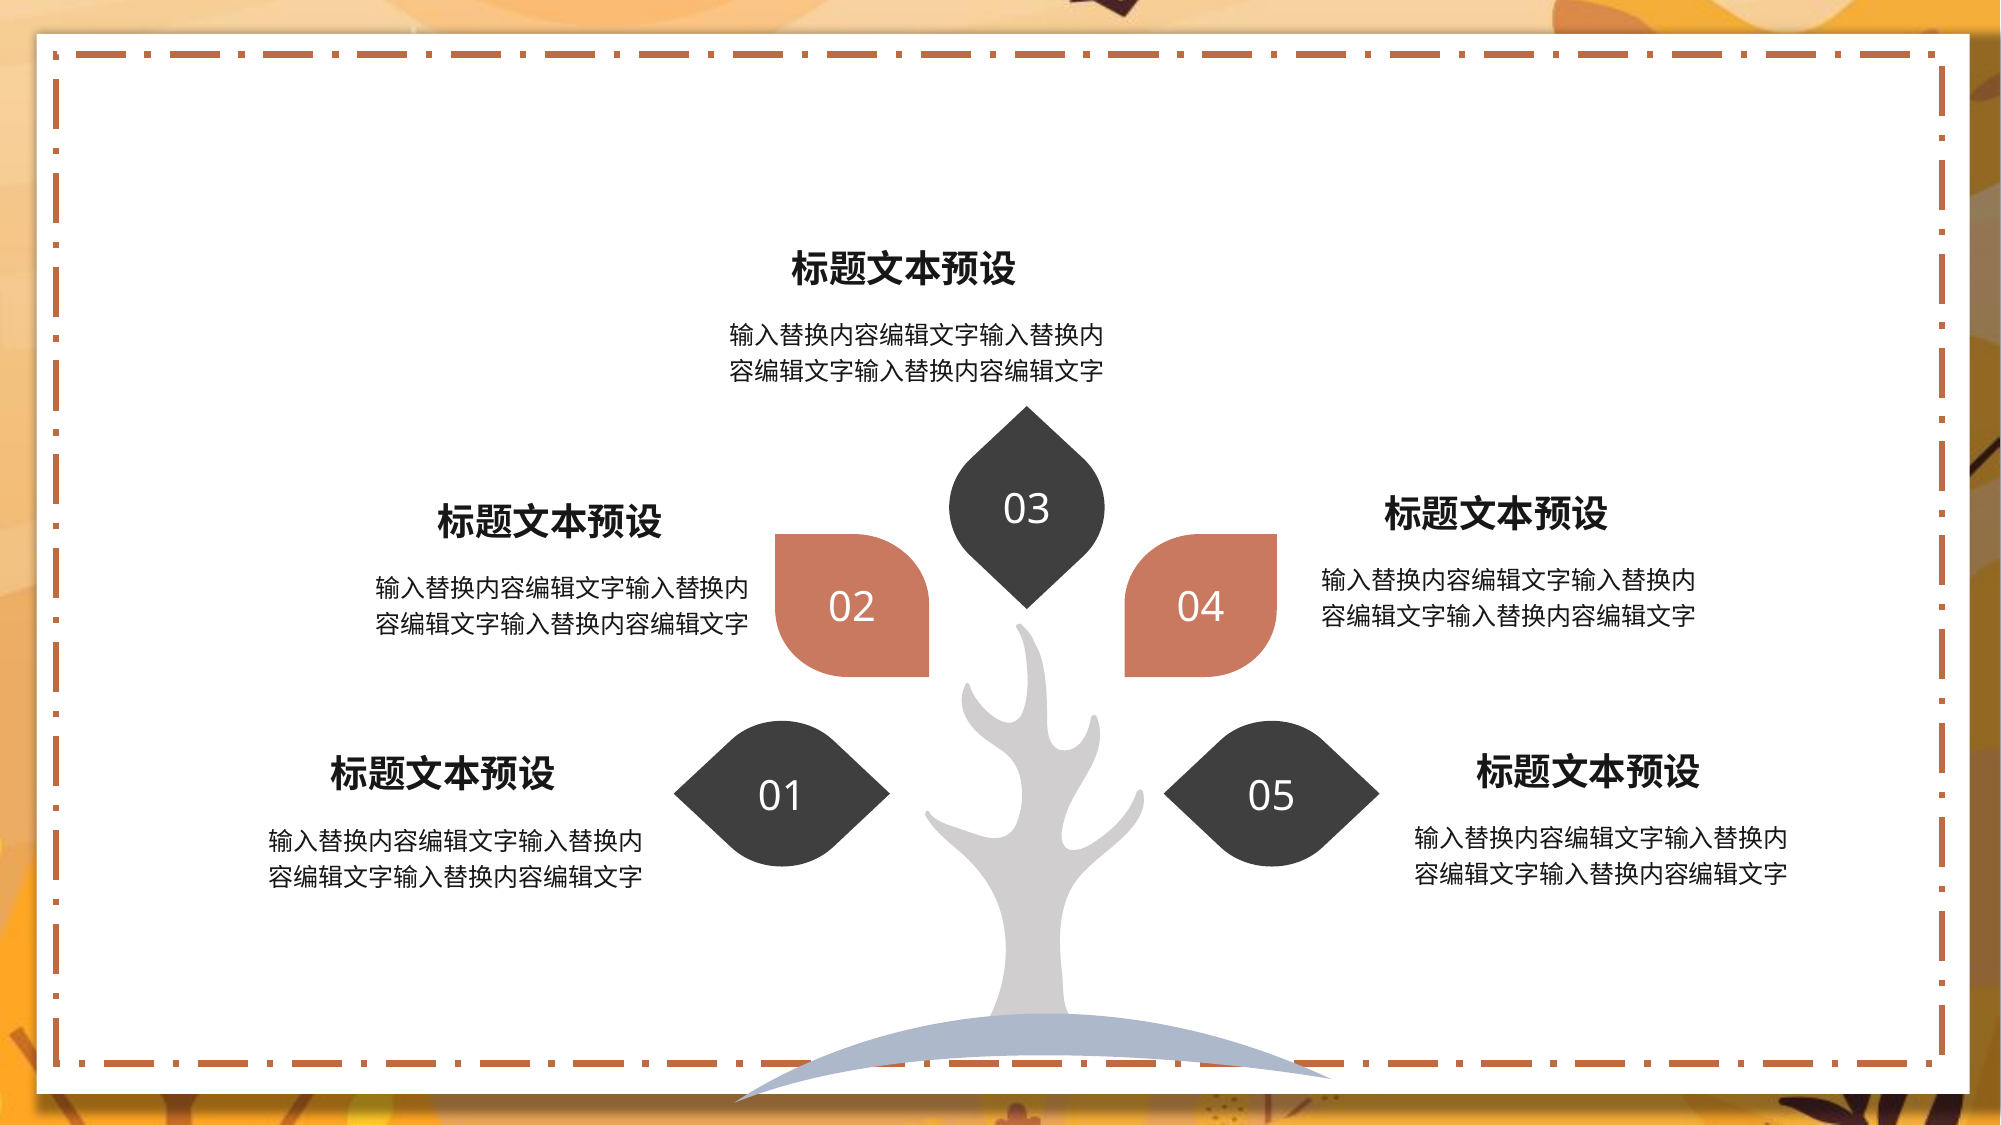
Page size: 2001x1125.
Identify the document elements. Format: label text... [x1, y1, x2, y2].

picture [0, 0, 2000, 1125]
text_box 标题文本预设 [1380, 482, 1800, 551]
text_box 标题文本预设 [776, 237, 1208, 307]
text_box 输入替换内容编辑文字输入替换内容编辑文字输入替换内容编辑文字 [1399, 809, 1820, 919]
text_box 输入替换内容编辑文字输入替换内容编辑文字输入替换内容编辑文字 [1380, 551, 1728, 661]
text_box 输入替换内容编辑文字输入替换内容编辑文字输入替换内容编辑文字 [253, 811, 673, 922]
text_box 标题文本预设 [1461, 740, 1892, 810]
text_box 标题文本预设 [422, 490, 673, 560]
text_box 标题文本预设 [316, 743, 673, 812]
text_box 输入替换内容编辑文字输入替换内容编辑文字输入替换内容编辑文字 [360, 559, 673, 669]
text_box 输入替换内容编辑文字输入替换内容编辑文字输入替换内容编辑文字 [714, 306, 1135, 405]
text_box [673, 405, 1380, 1103]
